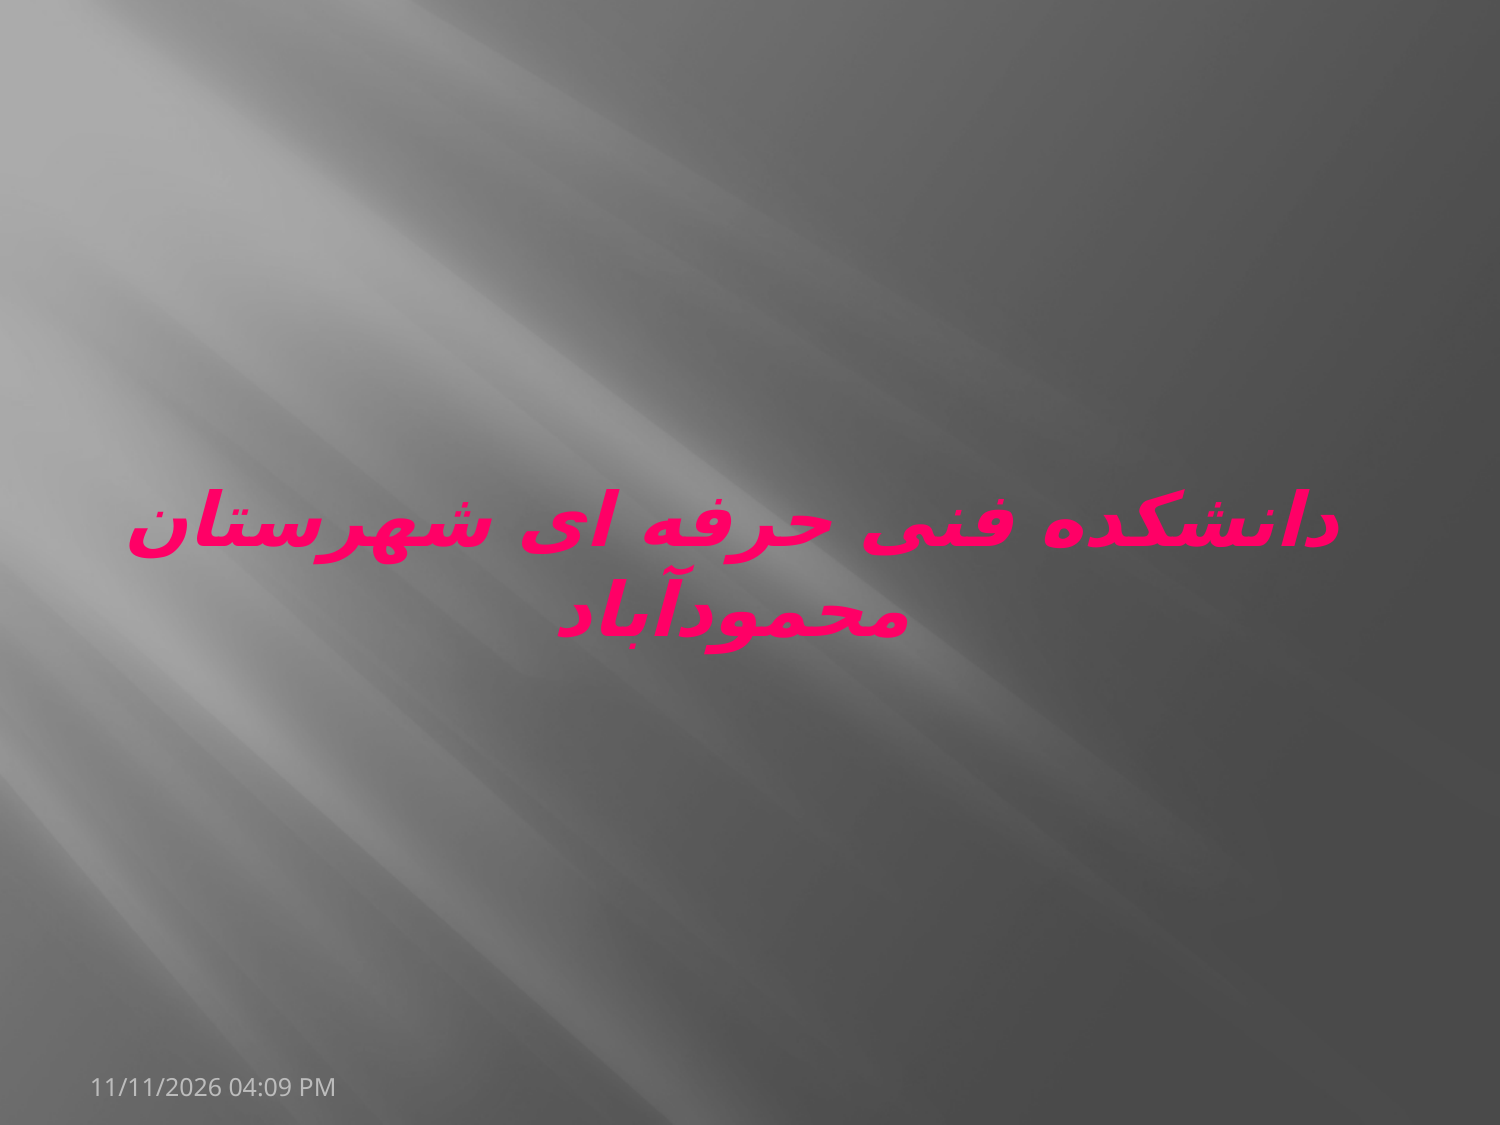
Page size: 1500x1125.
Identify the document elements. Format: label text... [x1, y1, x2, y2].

text_box دانشکده فنی حرفه ای شهرستان محمودآباد [88, 463, 1376, 659]
slide_number 18/دسامبر/29 [75, 1052, 425, 1113]
